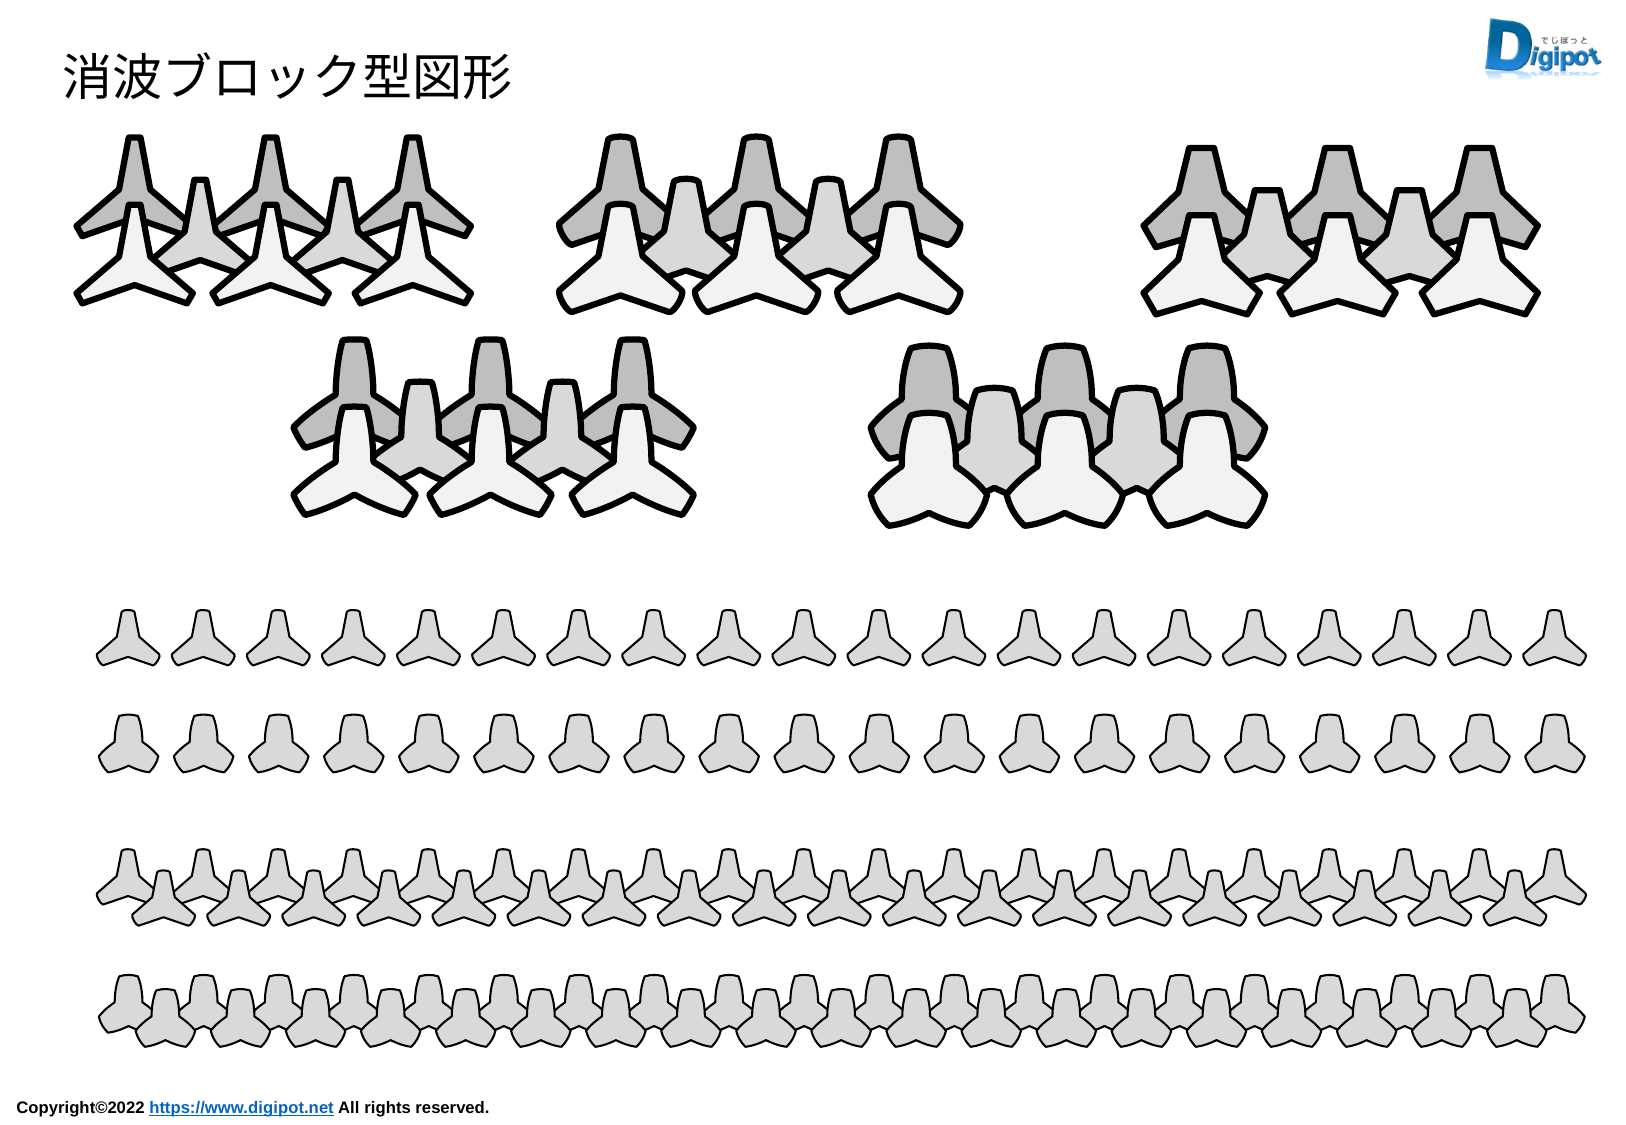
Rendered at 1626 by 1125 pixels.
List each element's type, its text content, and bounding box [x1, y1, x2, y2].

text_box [98, 714, 1585, 773]
picture [1485, 18, 1602, 82]
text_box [96, 610, 1587, 666]
text_box 消波ブロック型図形 [47, 38, 528, 113]
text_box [96, 849, 1587, 926]
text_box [1143, 148, 1538, 315]
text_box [76, 137, 471, 304]
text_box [870, 345, 1266, 526]
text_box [293, 339, 694, 515]
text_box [559, 136, 961, 312]
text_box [98, 974, 1585, 1047]
